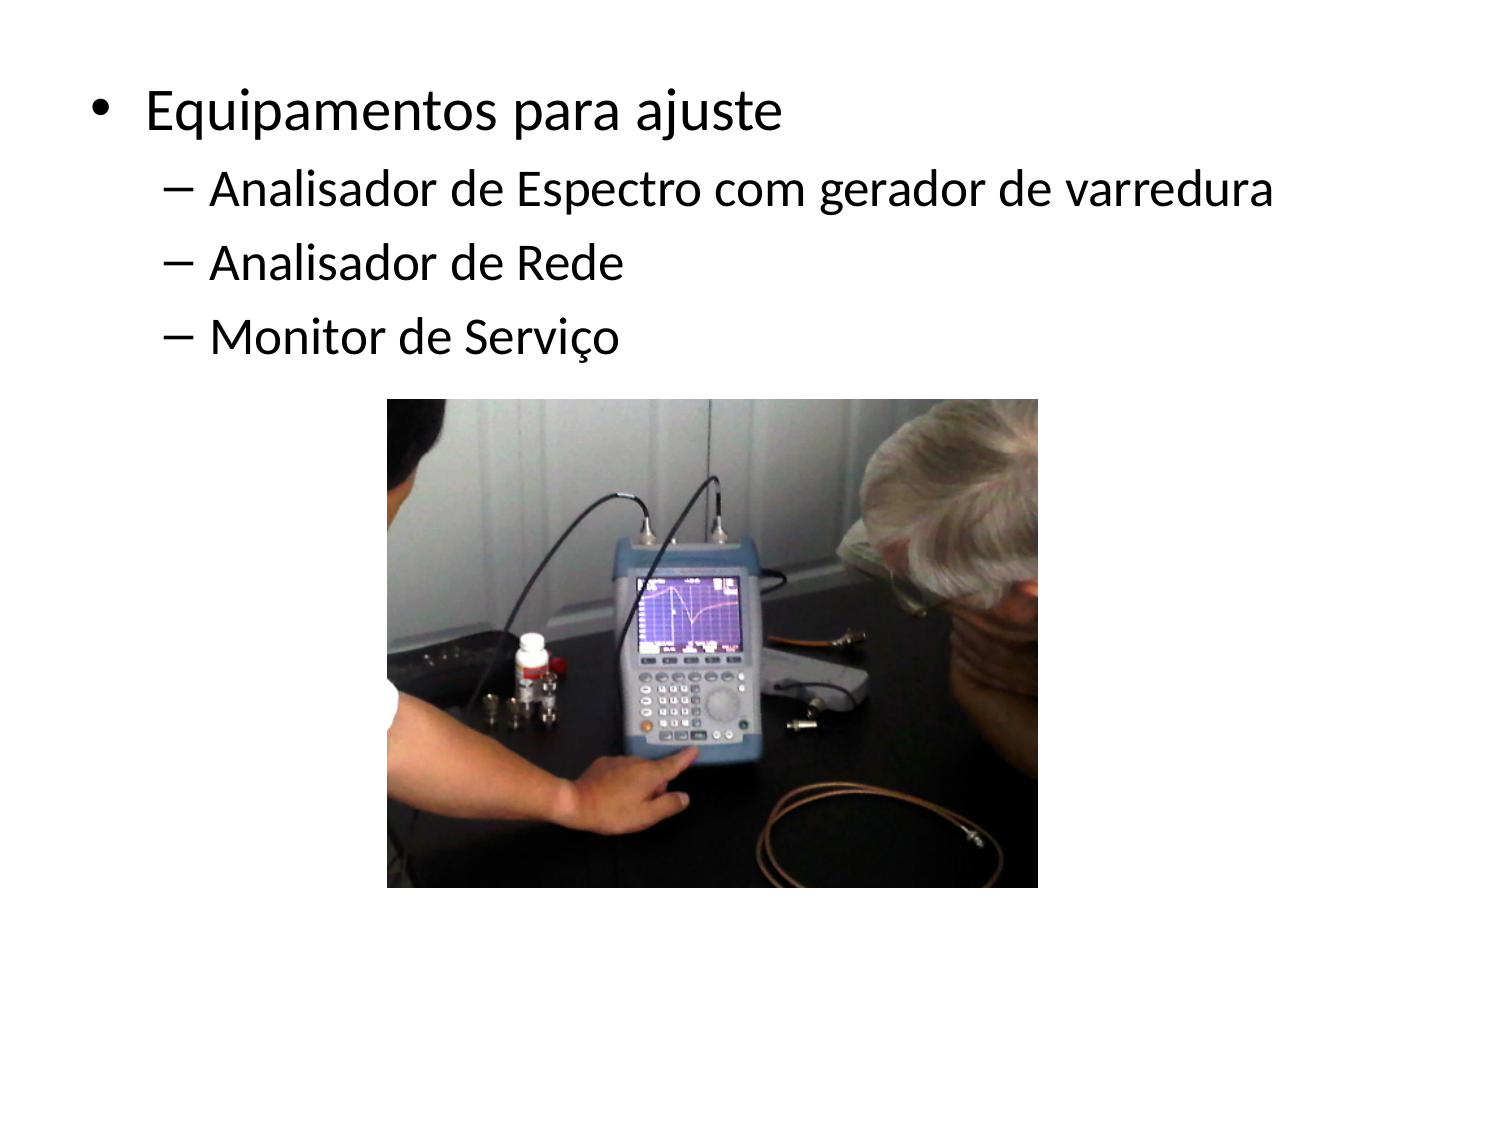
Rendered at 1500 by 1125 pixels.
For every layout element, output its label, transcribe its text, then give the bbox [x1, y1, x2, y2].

picture [387, 399, 1038, 888]
list Equipamentos para ajuste Analisador de Espectro com gerador de varredura Analisador de Rede Monitor de Serviço [75, 62, 1425, 375]
